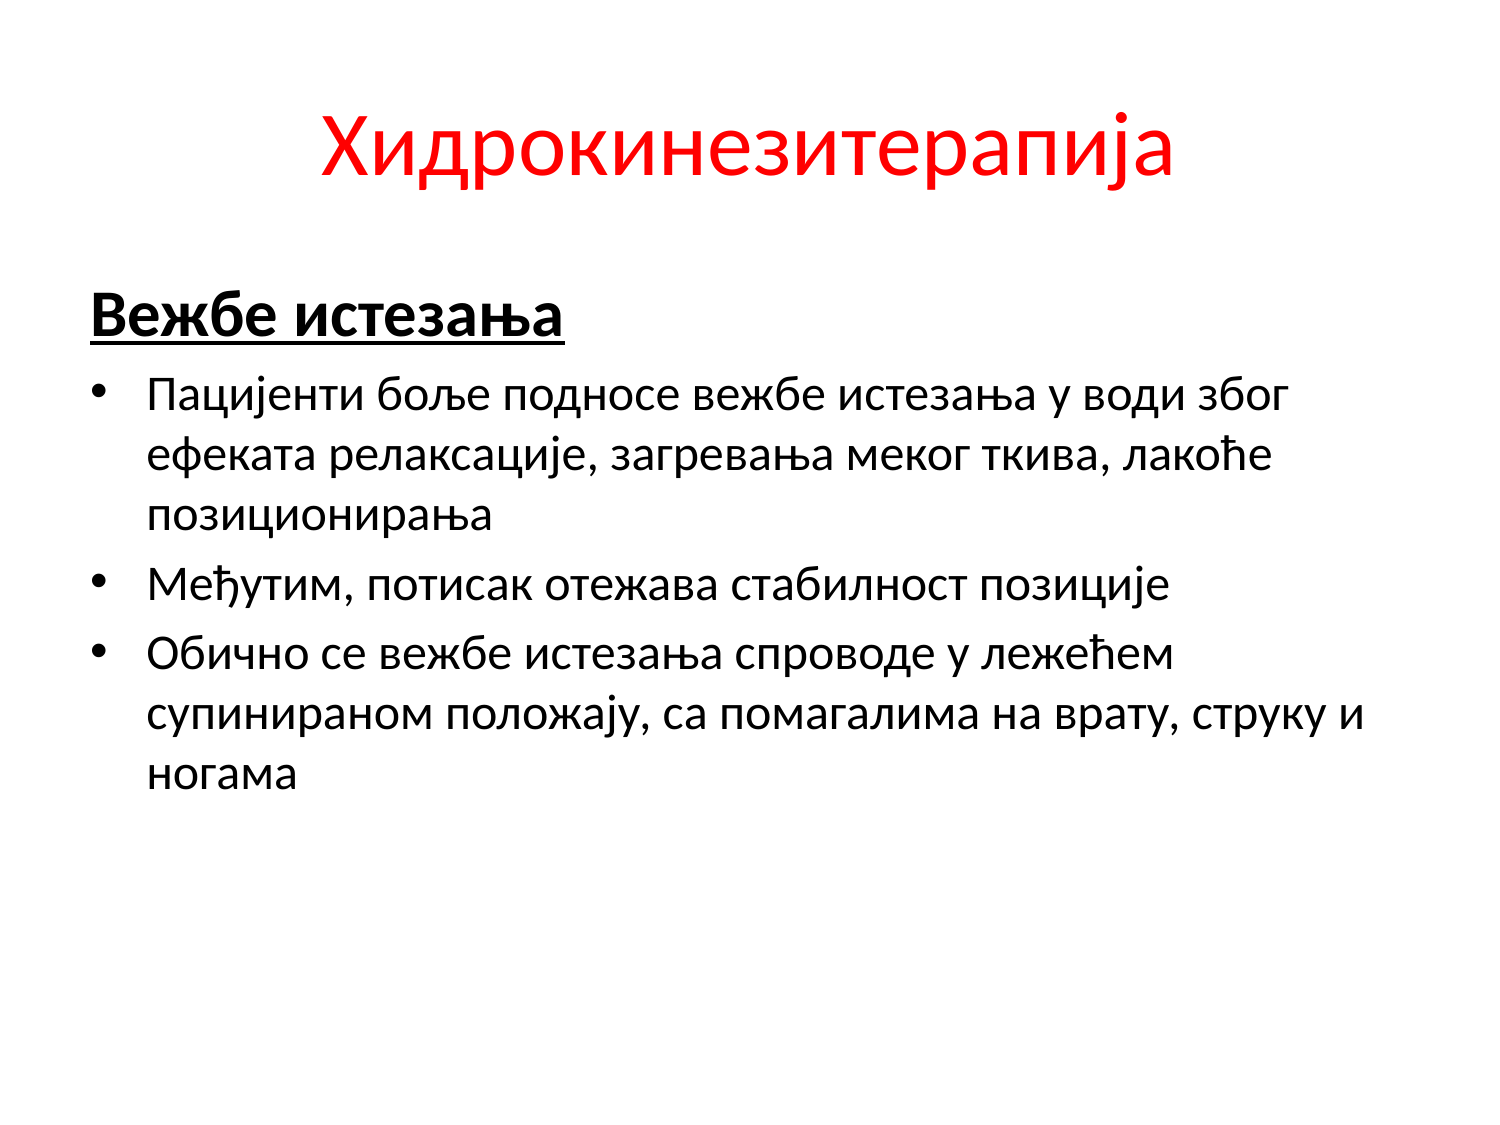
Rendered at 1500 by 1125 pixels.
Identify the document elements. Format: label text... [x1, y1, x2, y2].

list Вежбе истезања Пацијенти боље подносе вежбе истезања у води због ефеката релаксације, загревања меког ткива, лакоће позиционирања Међутим, потисак отежава стабилност позиције Обично се вежбе истезања спроводе у лежећем супинираном положају, са помагалима на врату, струку и ногама [75, 262, 1425, 1005]
title Хидрокинезитерапија [75, 45, 1425, 233]
